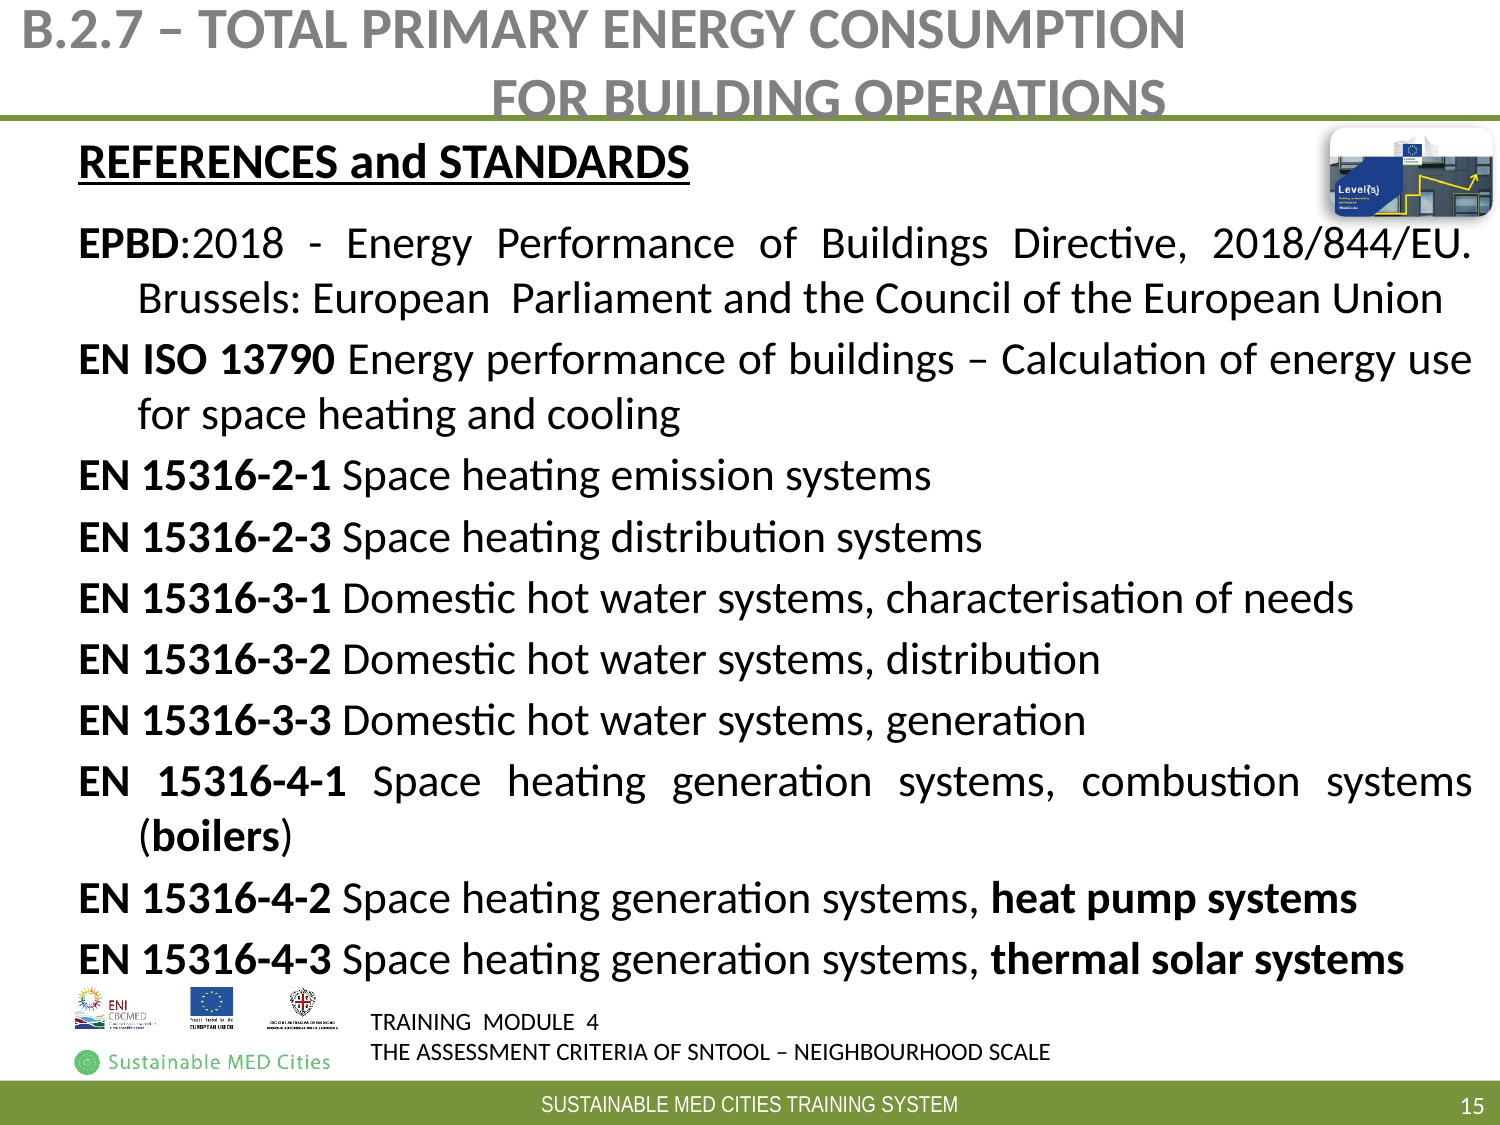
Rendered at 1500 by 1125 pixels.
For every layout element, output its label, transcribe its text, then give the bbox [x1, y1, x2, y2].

title B.2.7 – TOTAL PRIMARY ENERGY CONSUMPTION FOR BUILDING OPERATIONS [0, 0, 1500, 121]
list REFERENCES and STANDARDS [63, 120, 1414, 205]
slide_number 15 [1399, 1074, 1500, 1125]
picture [1329, 127, 1493, 217]
picture [62, 978, 356, 1080]
text_box EPBD:2018 - Energy Performance of Buildings Directive, 2018/844/EU. Brussels: European Parliament and the Council of the European Union EN ISO 13790 Energy performance of buildings – Calculation of energy use for space heating and cooling EN 15316-2-1 Space heating emission systems EN 15316-2-3 Space heating distribution systems EN 15316-3-1 Domestic hot water systems, characterisation of needs EN 15316-3-2 Domestic hot water systems, distribution EN 15316-3-3 Domestic hot water systems, generation EN 15316-4-1 Space heating generation systems, combustion systems (boilers) EN 15316-4-2 Space heating generation systems, heat pump systems EN 15316-4-3 Space heating generation systems, thermal solar systems [63, 205, 1489, 991]
